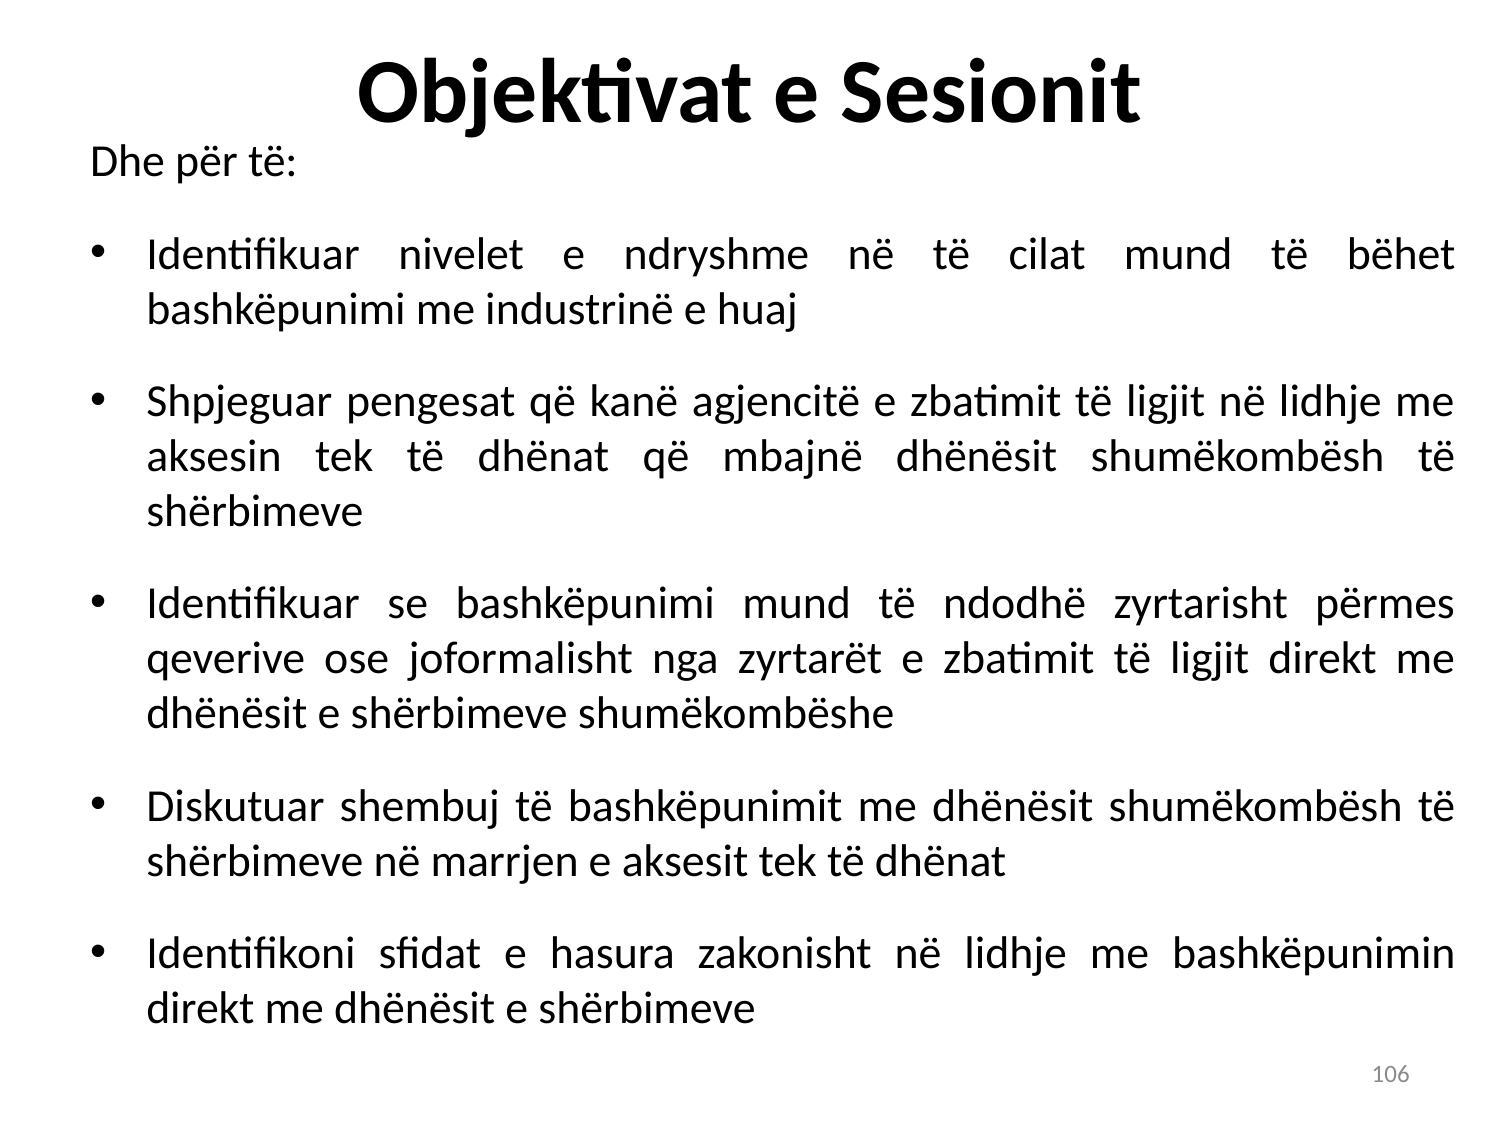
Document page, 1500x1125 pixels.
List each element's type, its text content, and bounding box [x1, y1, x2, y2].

slide_number 106 [1074, 1042, 1425, 1103]
title Objektivat e Sesionit [75, 23, 1425, 105]
list Dhe për të: Identifikuar nivelet e ndryshme në të cilat mund të bëhet bashkëpunimi me industrinë e huaj Shpjeguar pengesat që kanë agjencitë e zbatimit të ligjit në lidhje me aksesin tek të dhënat që mbajnë dhënësit shumëkombësh të shërbimeve Identifikuar se bashkëpunimi mund të ndodhë zyrtarisht përmes qeverive ose joformalisht nga zyrtarët e zbatimit të ligjit direkt me dhënësit e shërbimeve shumëkombëshe Diskutuar shembuj të bashkëpunimit me dhënësit shumëkombësh të shërbimeve në marrjen e aksesit tek të dhënat Identifikoni sfidat e hasura zakonisht në lidhje me bashkëpunimin direkt me dhënësit e shërbimeve [75, 123, 1472, 1103]
